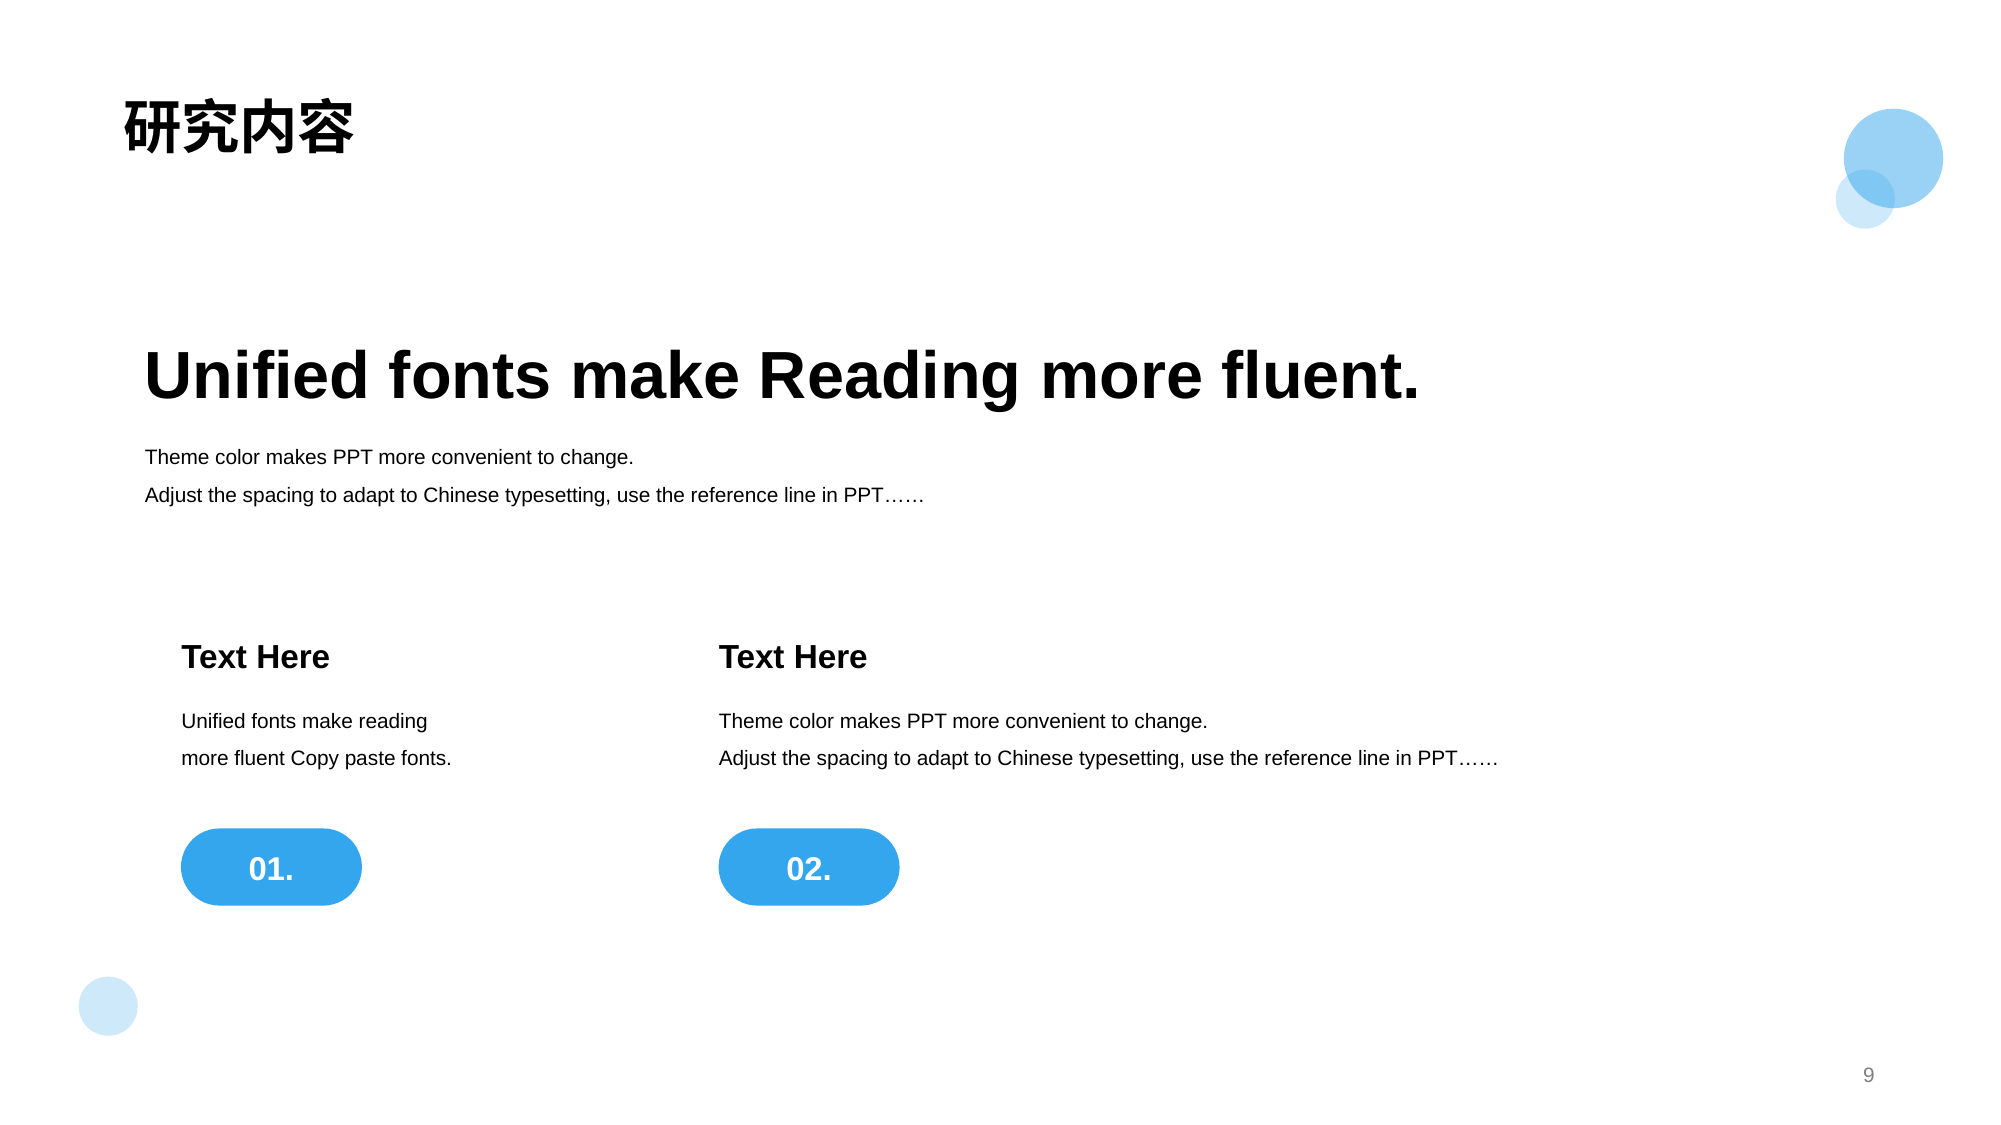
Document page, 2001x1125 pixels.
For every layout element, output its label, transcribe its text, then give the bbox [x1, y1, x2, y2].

slide_number 9 [1452, 1056, 1890, 1092]
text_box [130, 306, 1912, 906]
title 研究内容 [108, 0, 1890, 169]
